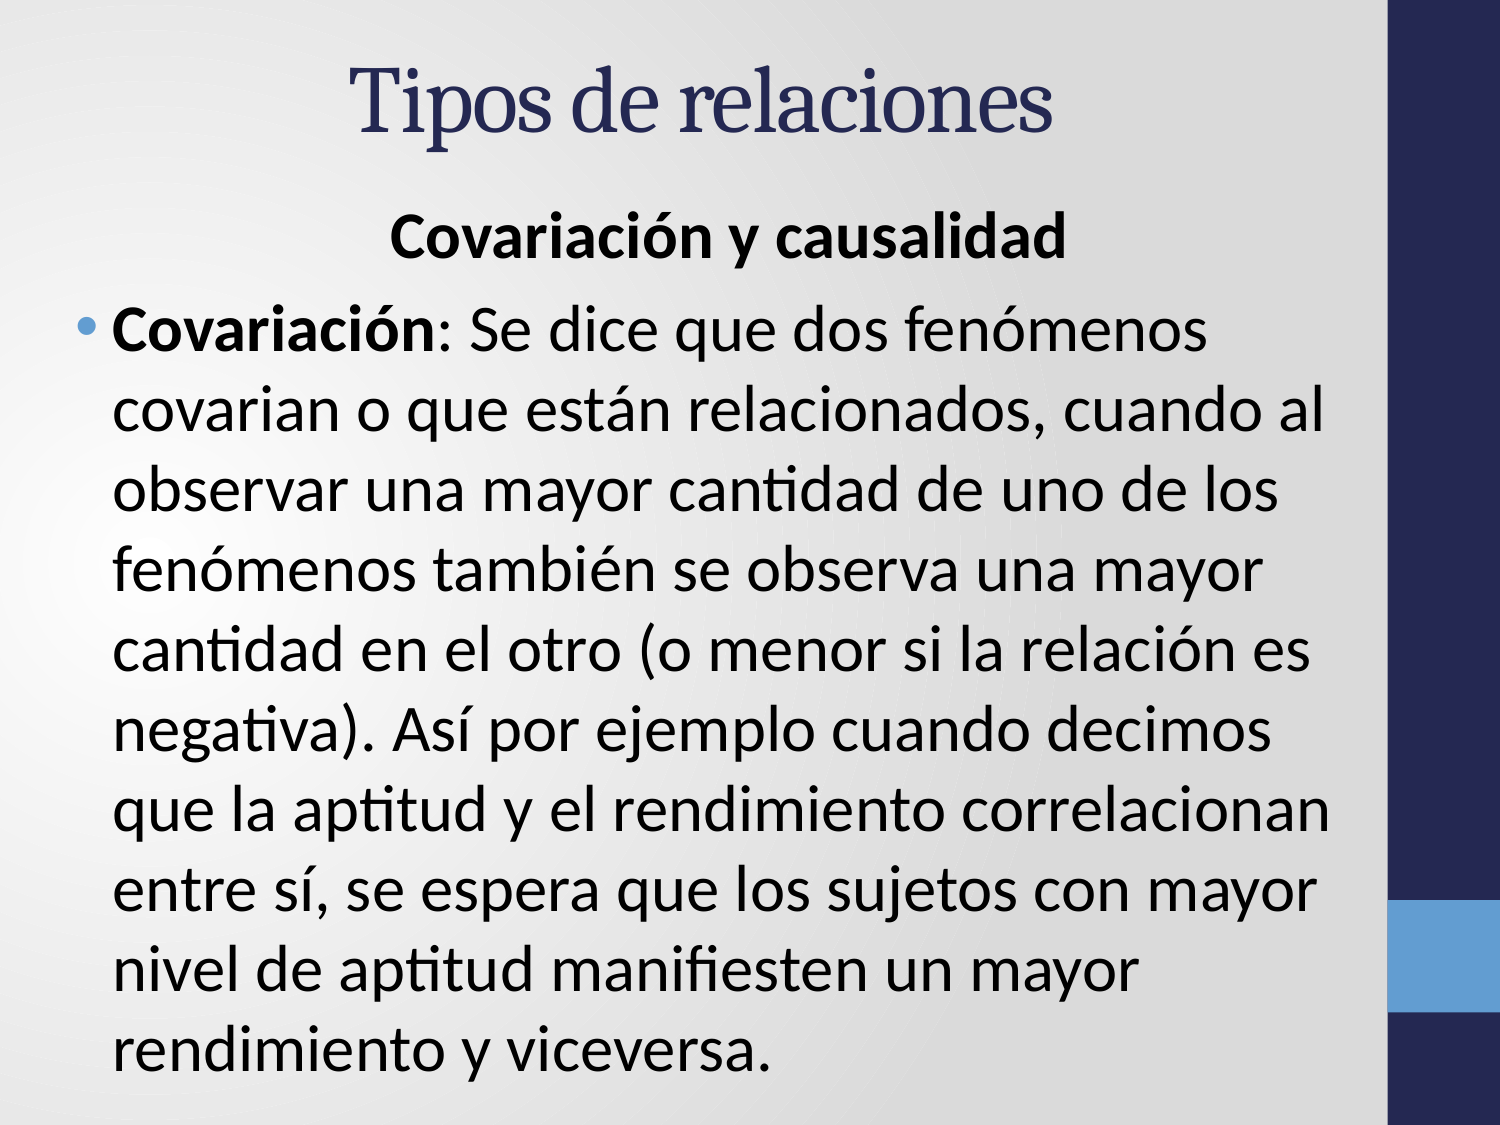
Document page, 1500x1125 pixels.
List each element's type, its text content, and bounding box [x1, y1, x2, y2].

title Tipos de relaciones [76, 0, 1327, 184]
list Covariación y causalidad Covariación: Se dice que dos fenómenos covarian o que están relacionados, cuando al observar una mayor cantidad de uno de los fenómenos también se observa una mayor cantidad en el otro (o menor si la relación es negativa). Así por ejemplo cuando decimos que la aptitud y el rendimiento correlacionan entre sí, se espera que los sujetos con mayor nivel de aptitud manifiesten un mayor rendimiento y viceversa. [41, 184, 1400, 1125]
